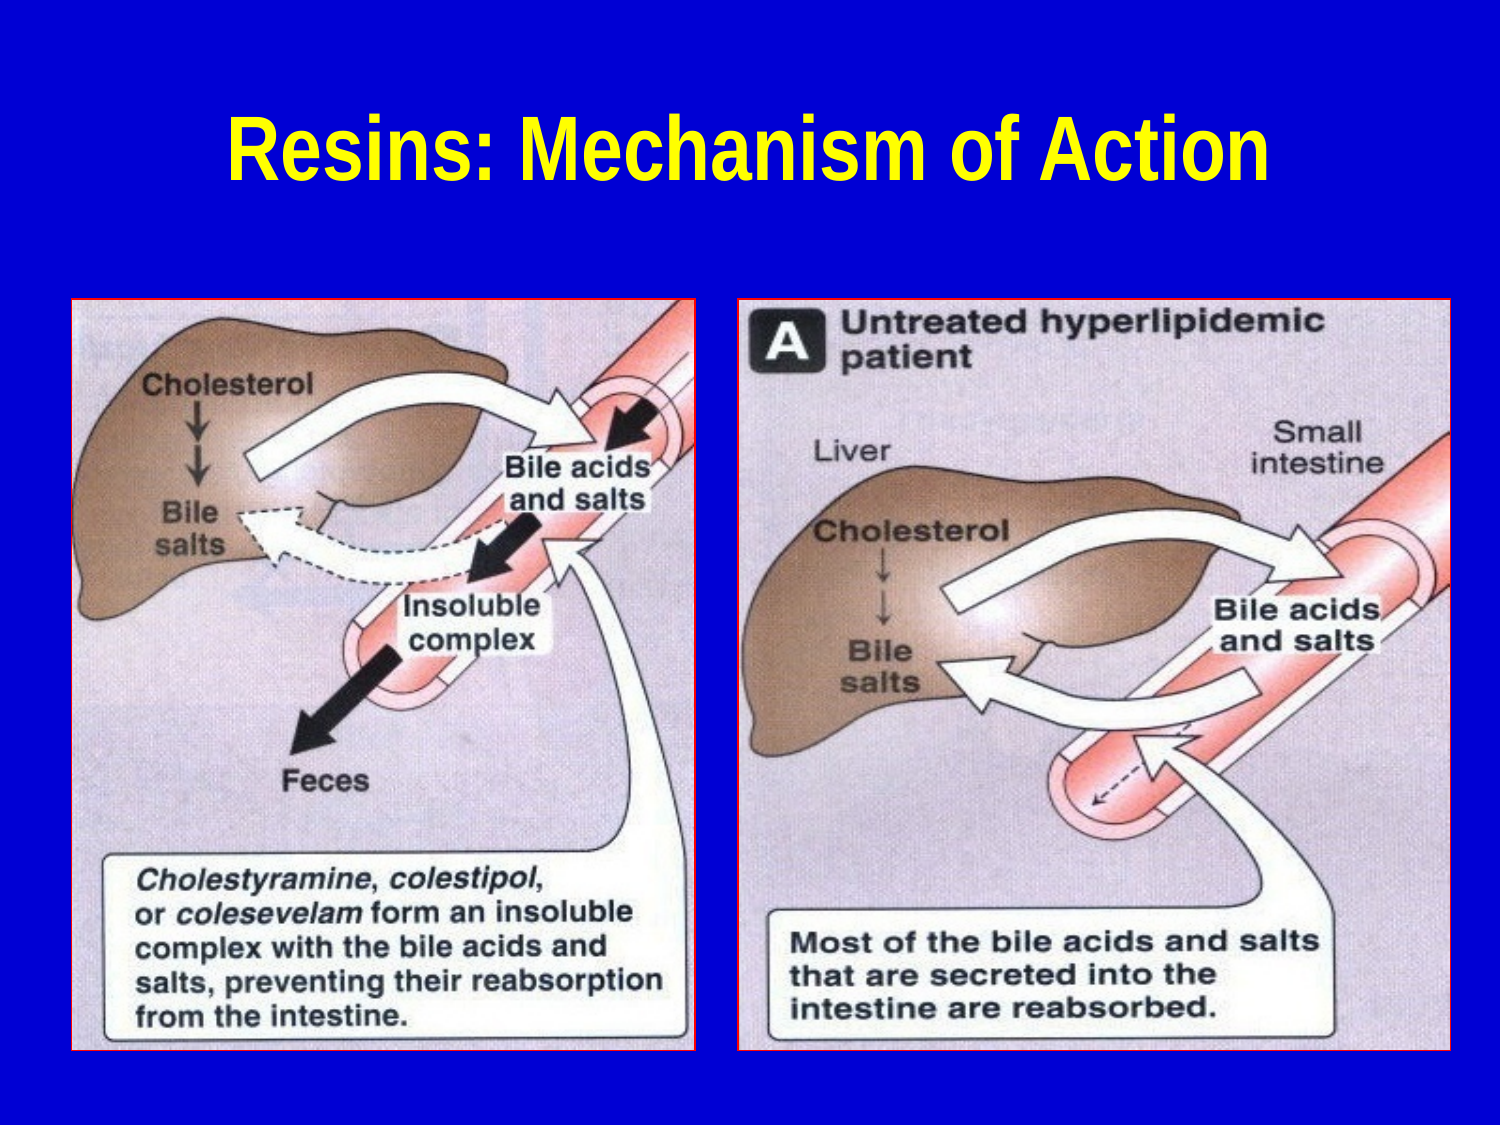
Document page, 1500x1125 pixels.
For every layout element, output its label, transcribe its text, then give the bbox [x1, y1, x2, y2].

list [71, 299, 695, 1051]
title Resins: Mechanism of Action [112, 49, 1388, 238]
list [738, 299, 1451, 1051]
